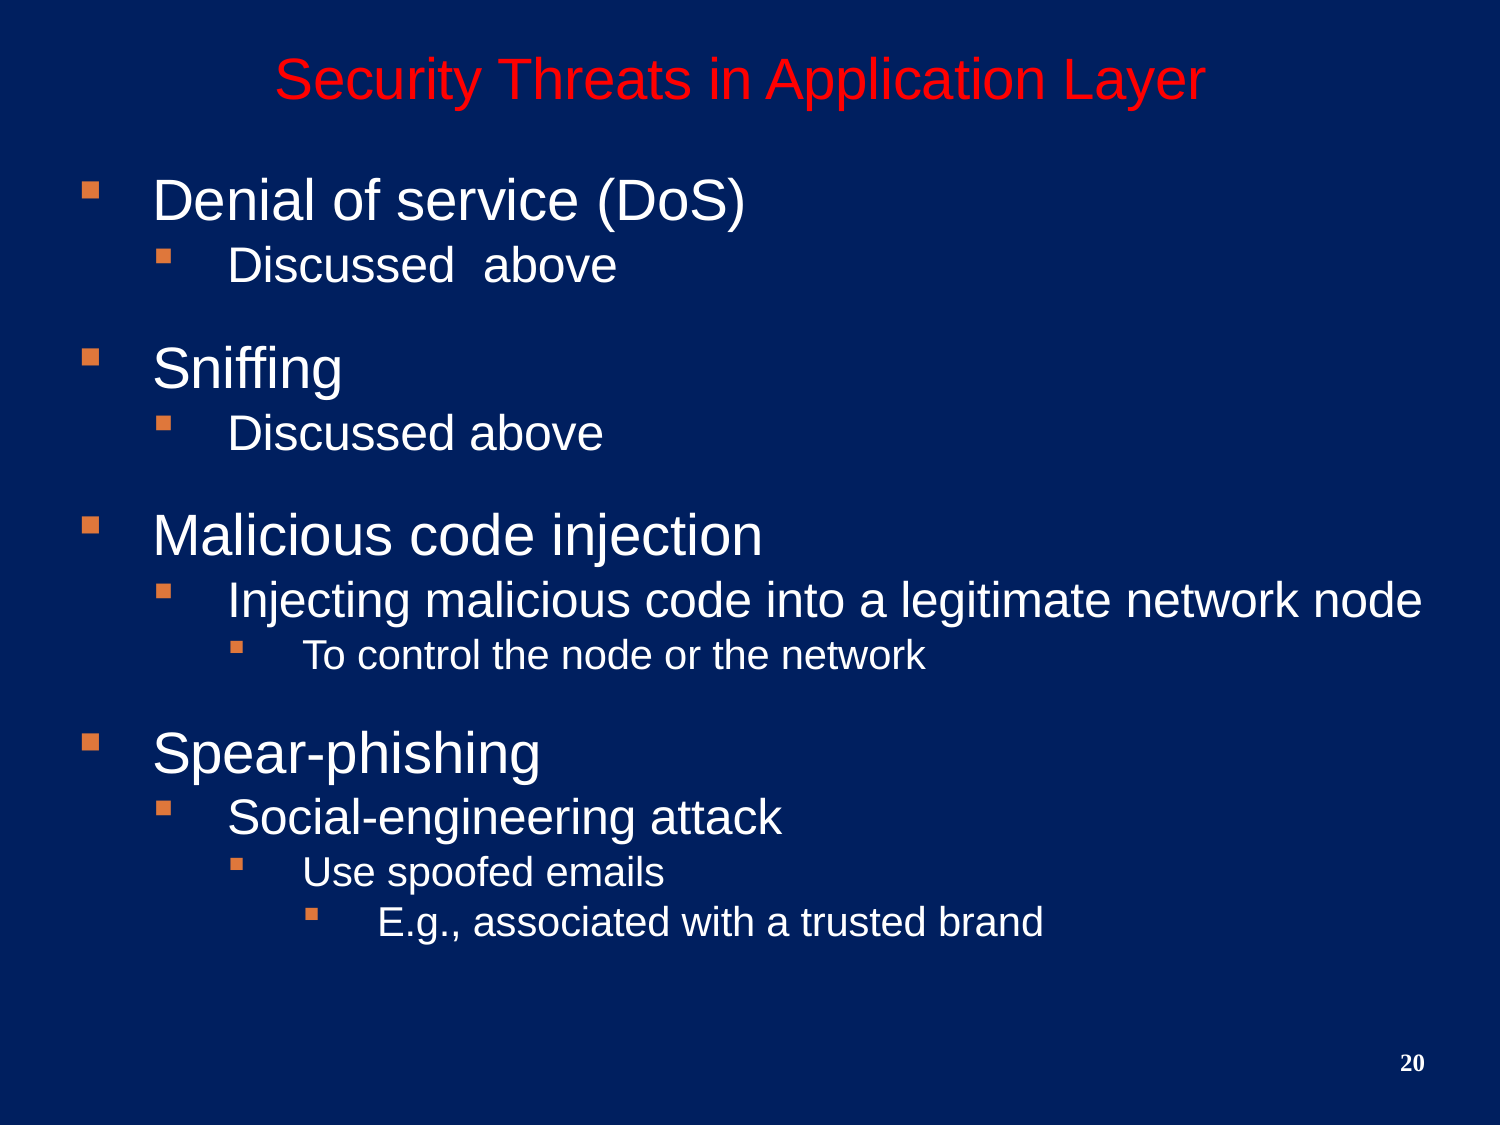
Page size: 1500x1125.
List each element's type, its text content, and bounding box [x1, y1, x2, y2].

slide_number 20 [1080, 1046, 1425, 1125]
text_box Denial of service (DoS) Discussed above Sniffing Discussed above Malicious code injection Injecting malicious code into a legitimate network node To control the node or the network Spear-phishing Social-engineering attack Use spoofed emails E.g., associated with a trusted brand [75, 162, 1462, 946]
title Security Threats in Application Layer [24, 16, 1437, 230]
